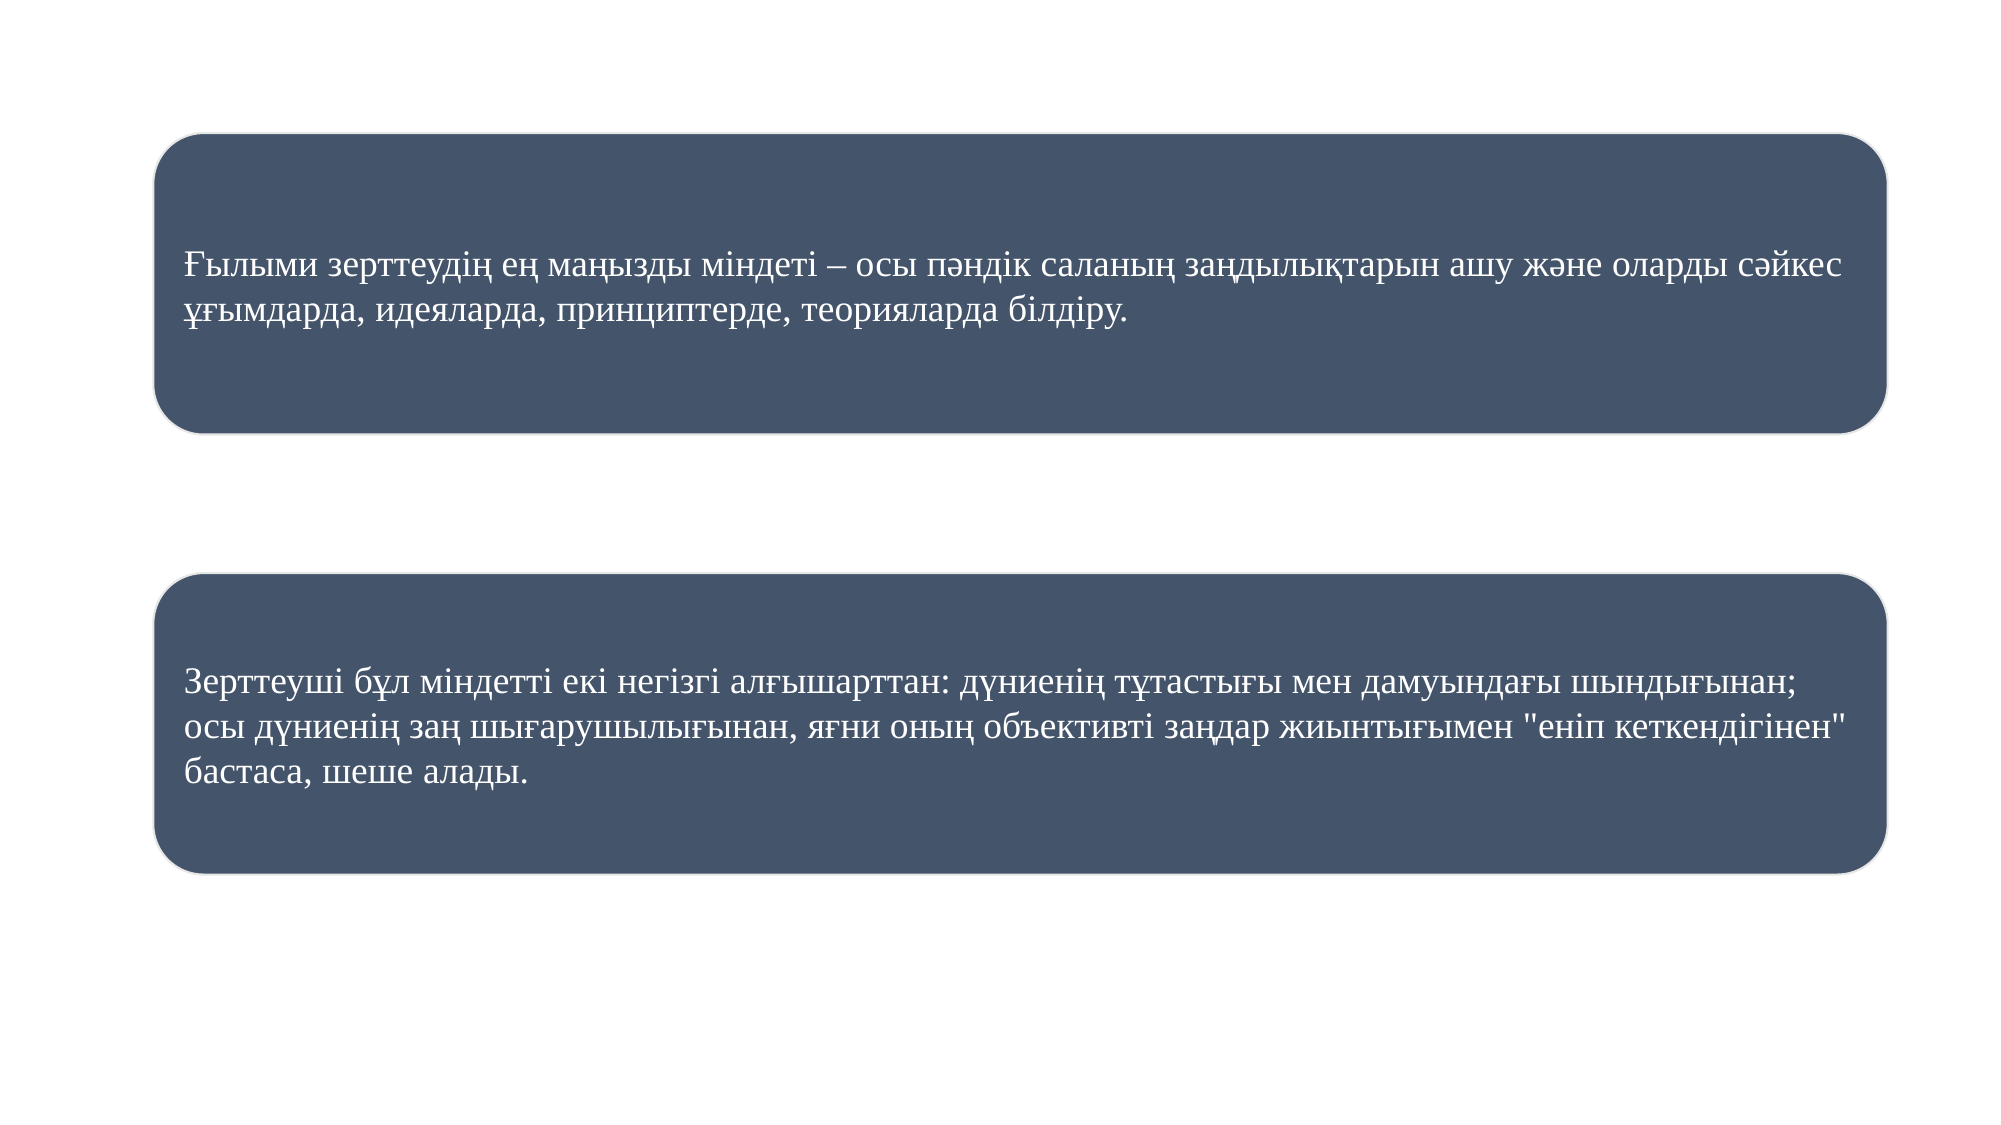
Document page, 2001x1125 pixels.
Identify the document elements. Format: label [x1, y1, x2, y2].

list [153, 133, 1888, 1014]
